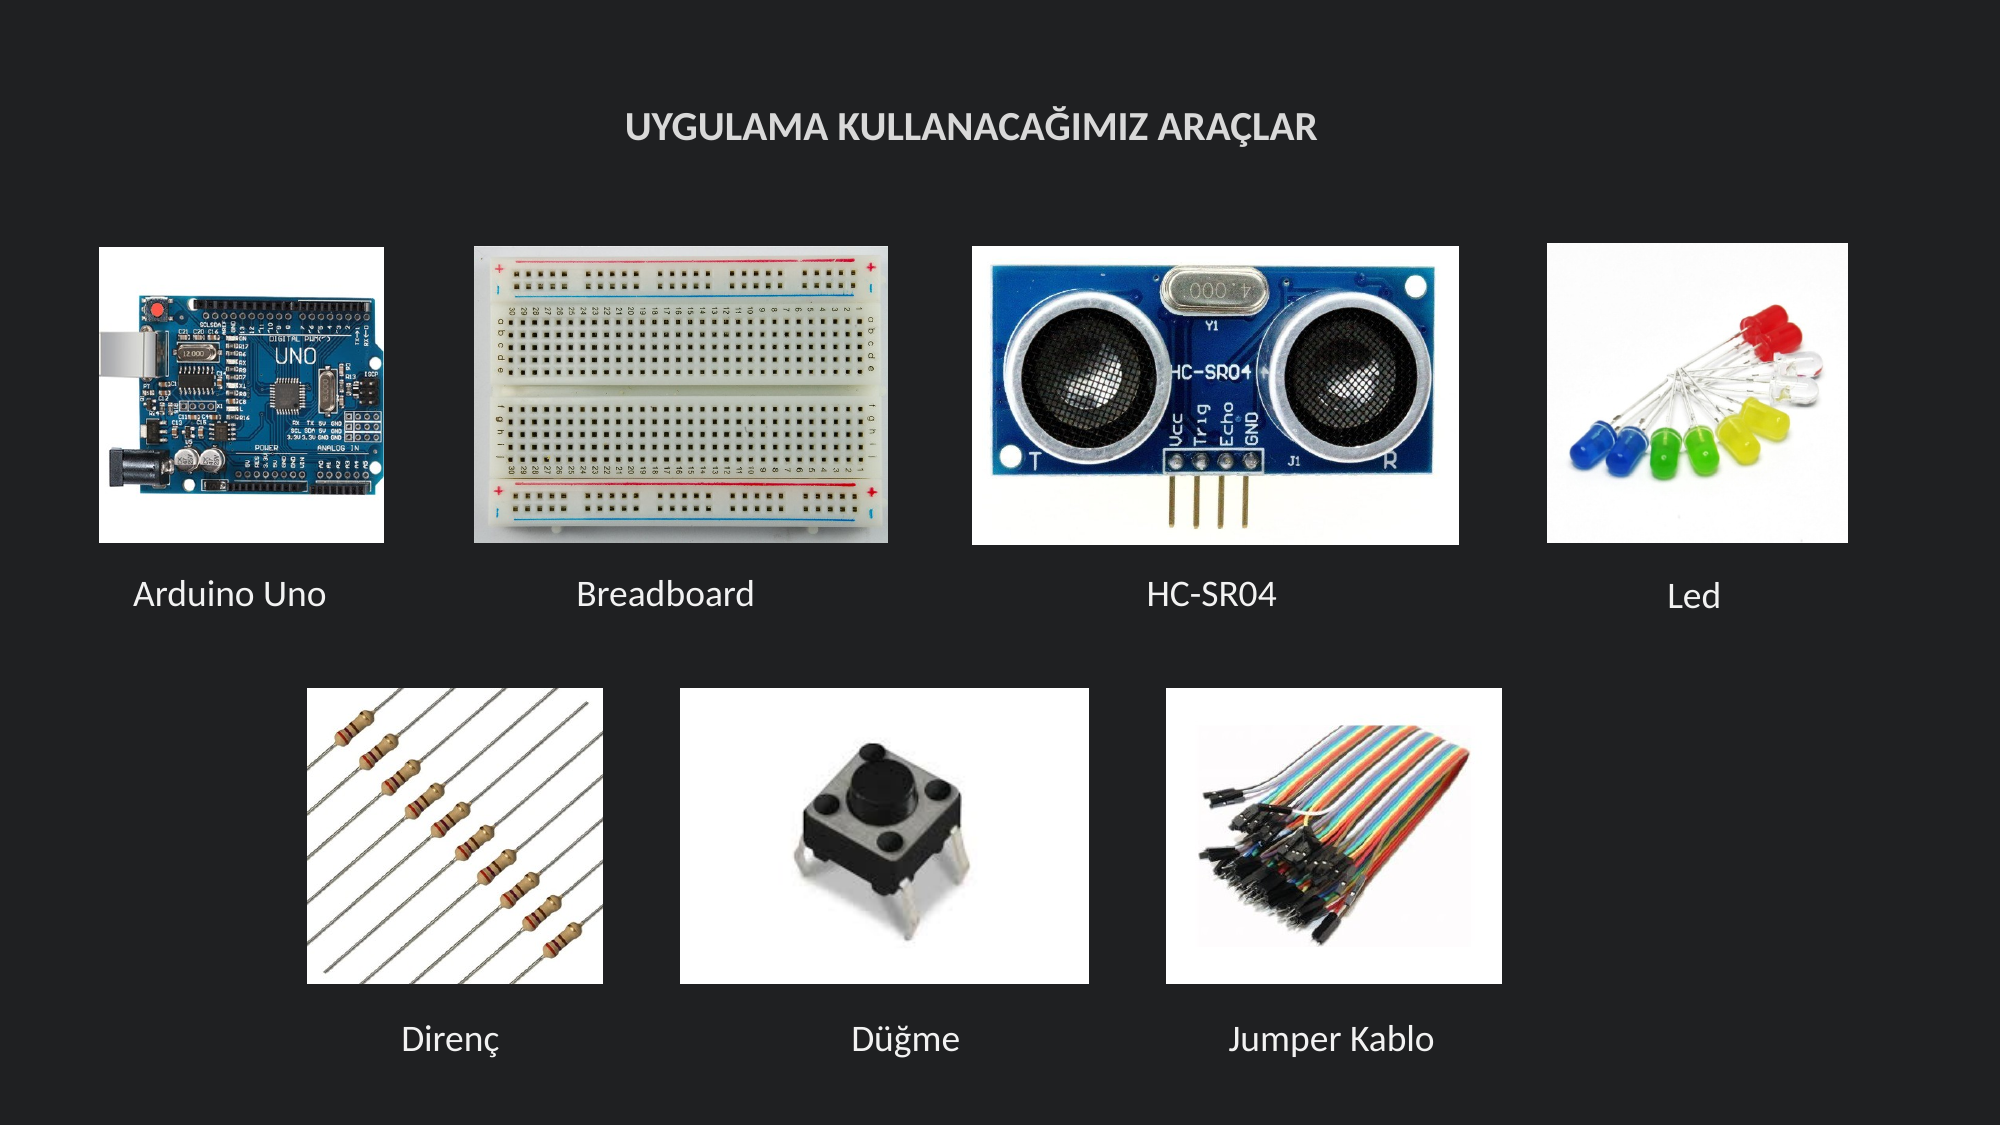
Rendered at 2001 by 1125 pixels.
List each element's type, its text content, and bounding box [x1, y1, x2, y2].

text_box HC-SR04 [1131, 561, 1300, 622]
picture [307, 688, 603, 984]
picture [99, 247, 384, 543]
picture [474, 246, 888, 543]
picture [1166, 688, 1502, 984]
picture [1547, 243, 1848, 543]
picture [680, 688, 1089, 984]
text_box Direnç [386, 1006, 523, 1067]
picture [972, 246, 1459, 545]
text_box Led [1652, 563, 1744, 624]
text_box Düğme [836, 1006, 982, 1067]
text_box Breadboard [561, 561, 798, 622]
text_box Jumper Kablo [1213, 1006, 1455, 1067]
text_box Arduino Uno [118, 561, 355, 622]
title UYGULAMA KULLANACAĞIMIZ ARAÇLAR [47, 96, 1896, 158]
